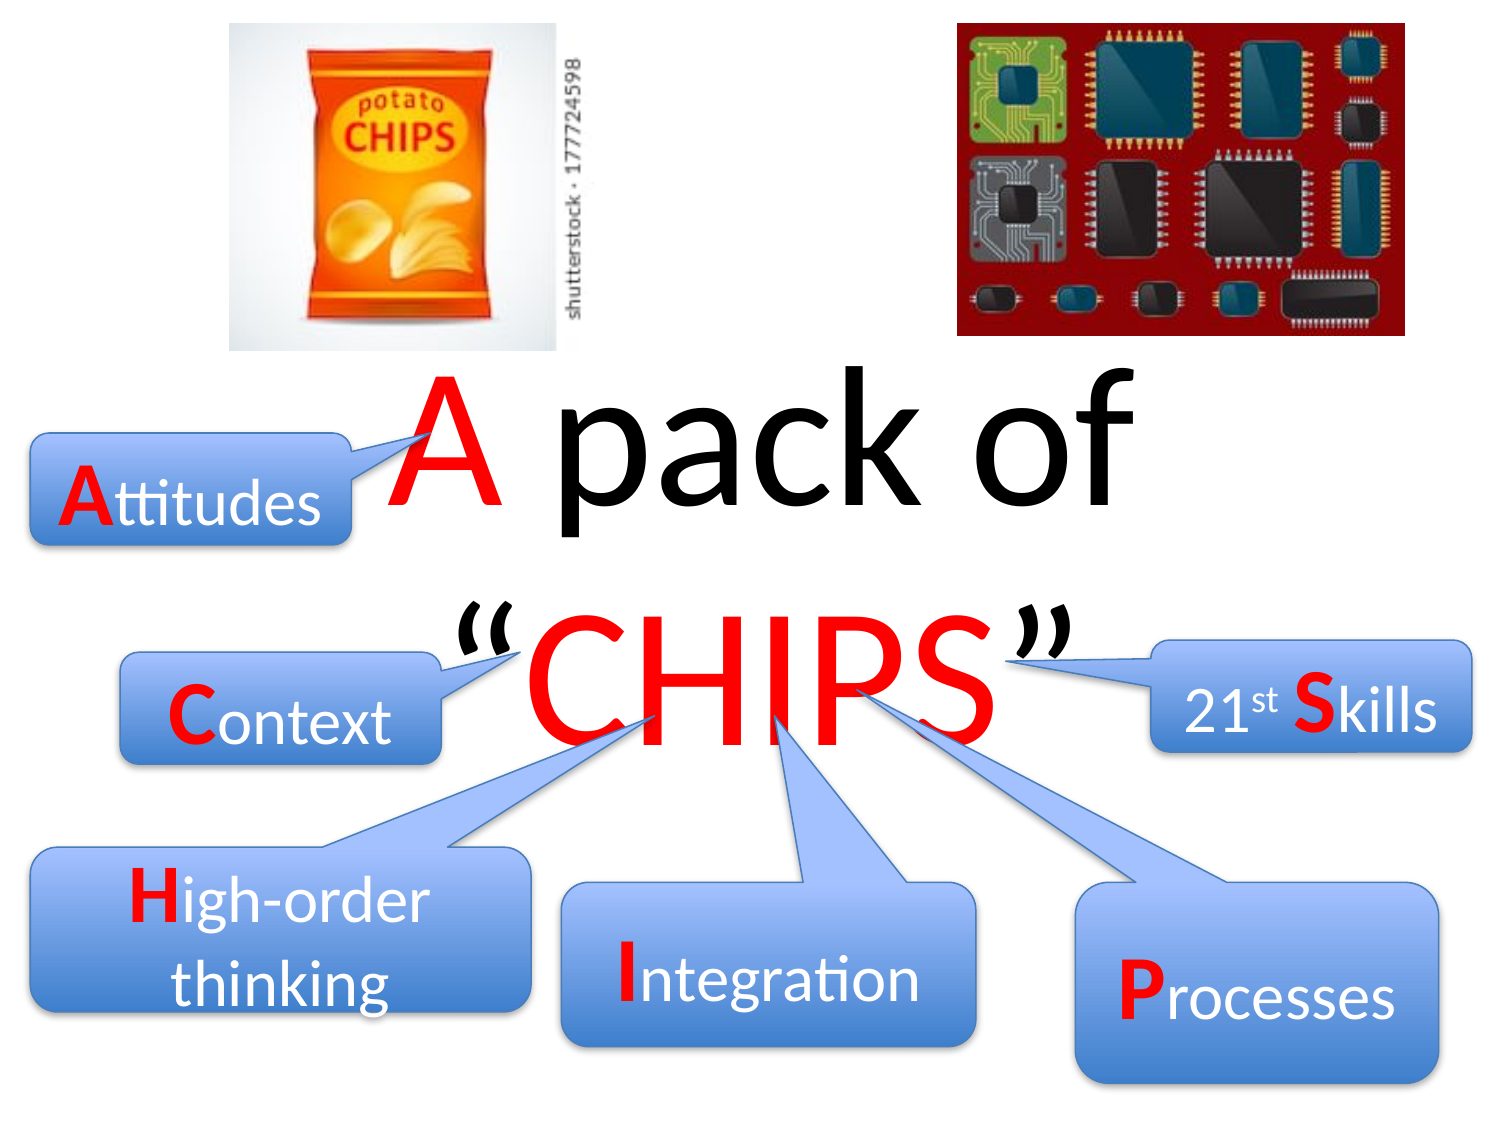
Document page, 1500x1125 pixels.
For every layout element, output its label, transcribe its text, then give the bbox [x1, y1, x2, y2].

text_box Attitudes [29, 432, 431, 546]
text_box 21st Skills [1004, 639, 1473, 753]
text_box Processes [856, 689, 1440, 1085]
title A pack of “CHIPS” [310, 333, 1214, 758]
text_box Context [119, 651, 521, 765]
text_box High-order thinking [29, 715, 656, 1013]
picture [957, 22, 1405, 336]
text_box Integration [560, 715, 977, 1048]
picture [229, 22, 594, 351]
